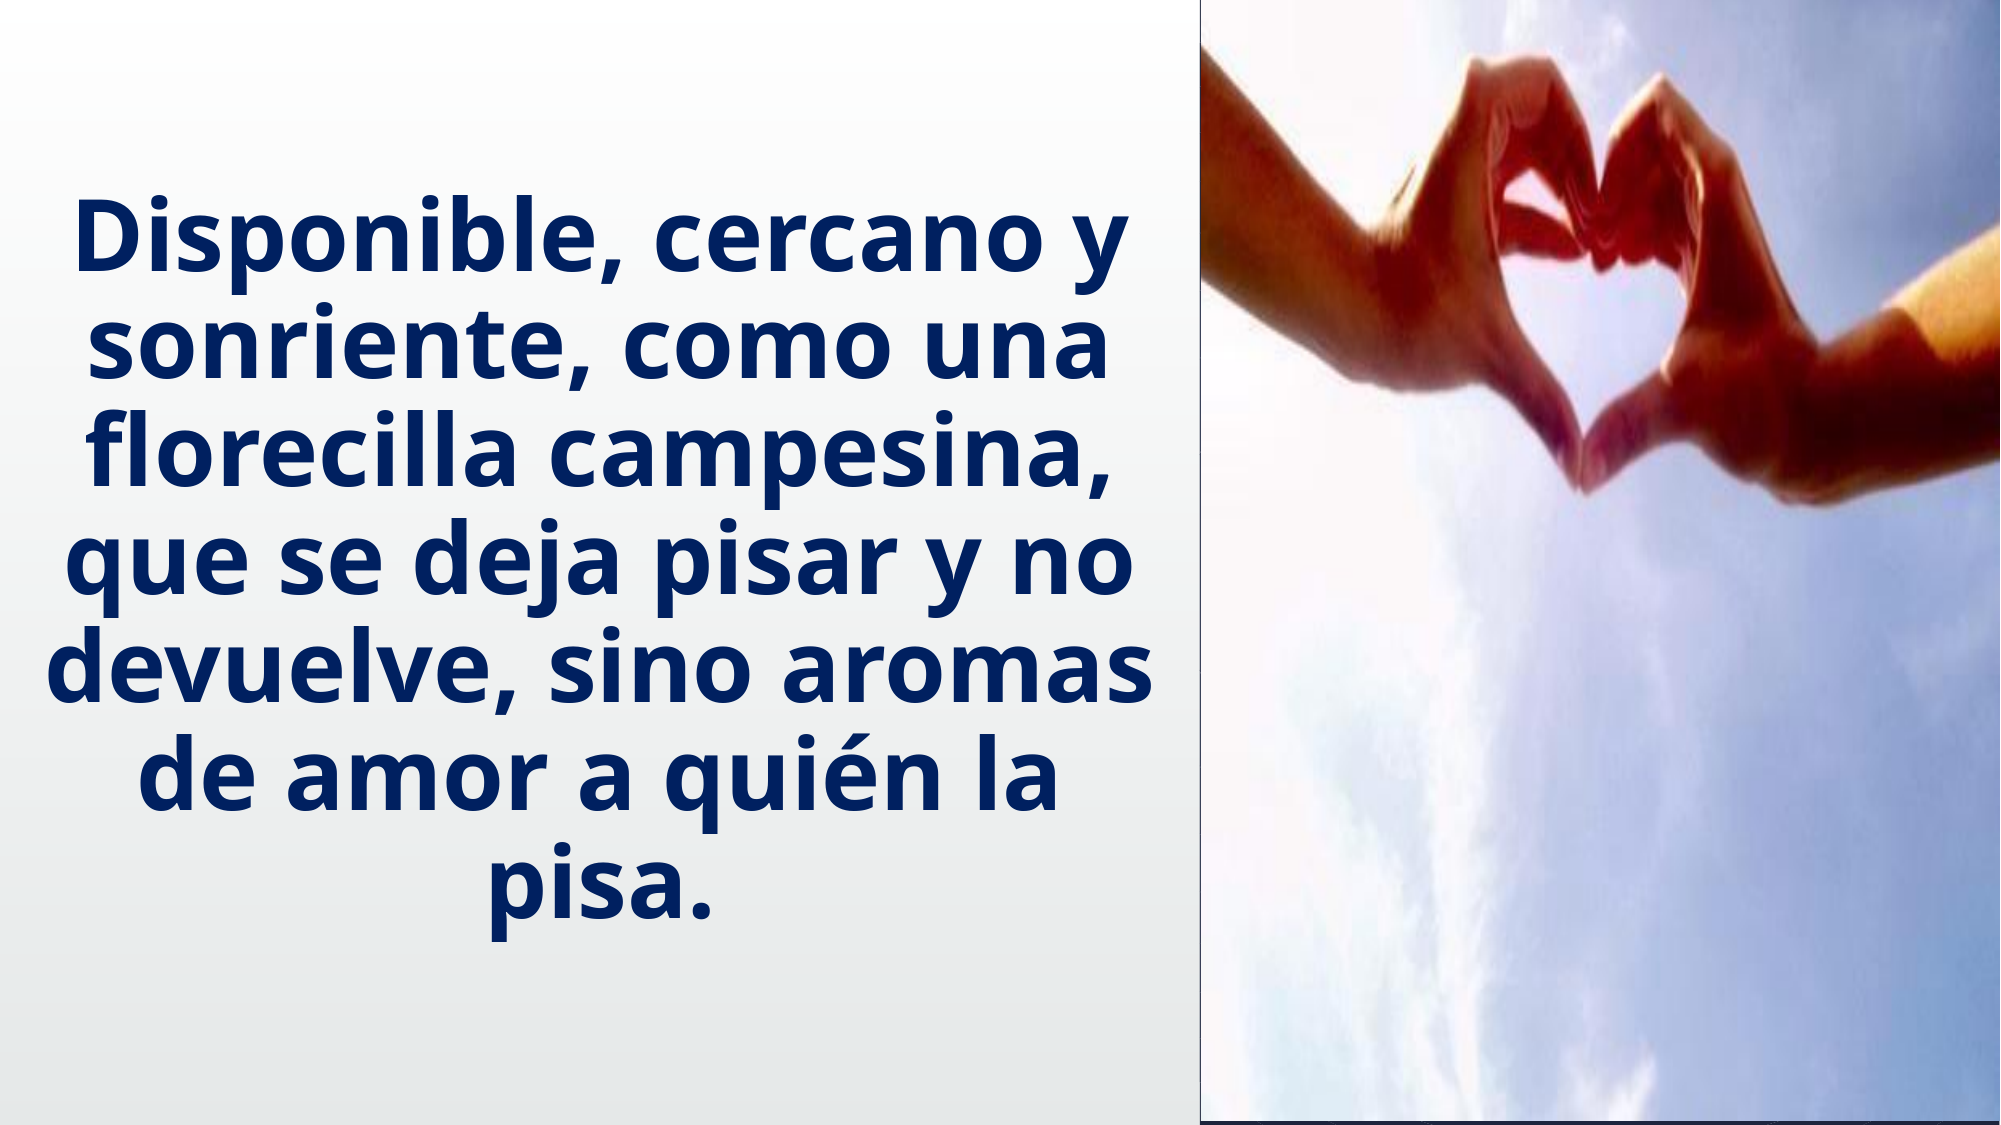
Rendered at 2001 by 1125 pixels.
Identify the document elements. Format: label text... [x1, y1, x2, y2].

title Disponible, cercano y sonriente, como una florecilla campesina, que se deja pisar y no devuelve, sino aromas de amor a quién la pisa. [0, 0, 1200, 1125]
picture [1200, 0, 2000, 1125]
